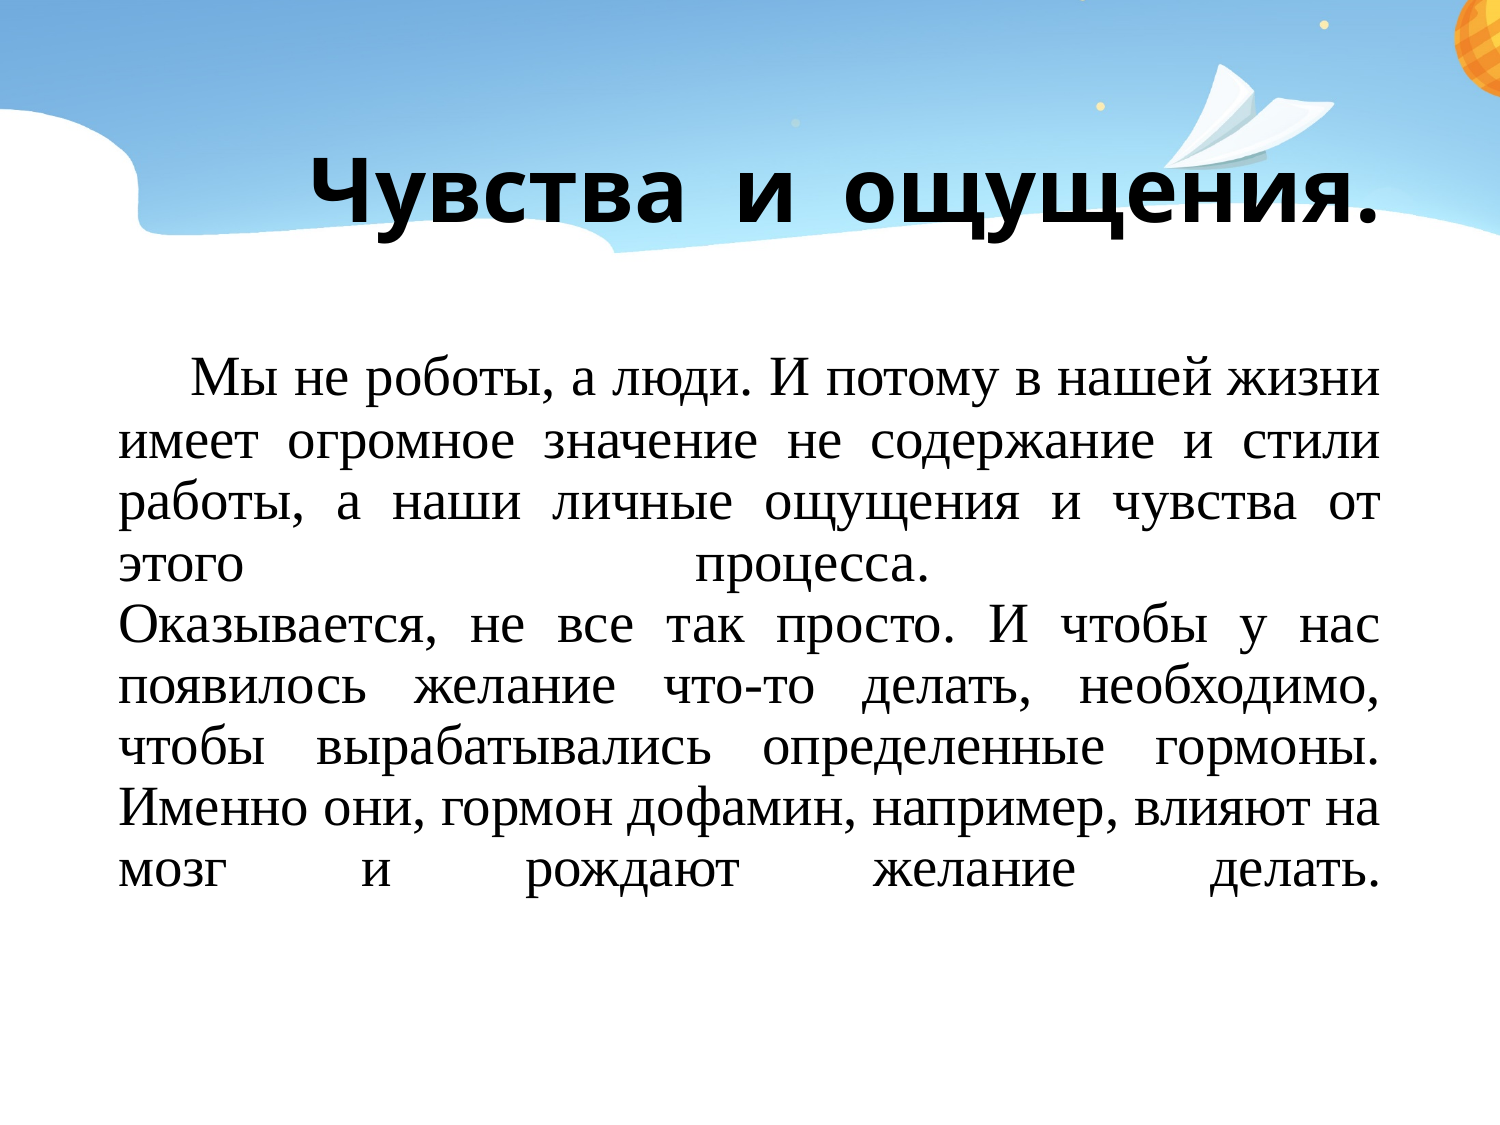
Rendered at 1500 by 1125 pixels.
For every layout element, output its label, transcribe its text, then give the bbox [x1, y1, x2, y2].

picture [0, 0, 1500, 1125]
title Чувства и ощущения. Мы не роботы, а люди. И потому в нашей жизни имеет огромное значение не содержание и стили работы, а наши личные ощущения и чувства от этого процесса. Оказывается, не все так просто. И чтобы у нас появилось желание что-то делать, необходимо, чтобы вырабатывались определенные гормоны. Именно они, гормон дофамин, например, влияют на мозг и рождают желание делать. [103, 59, 1397, 993]
